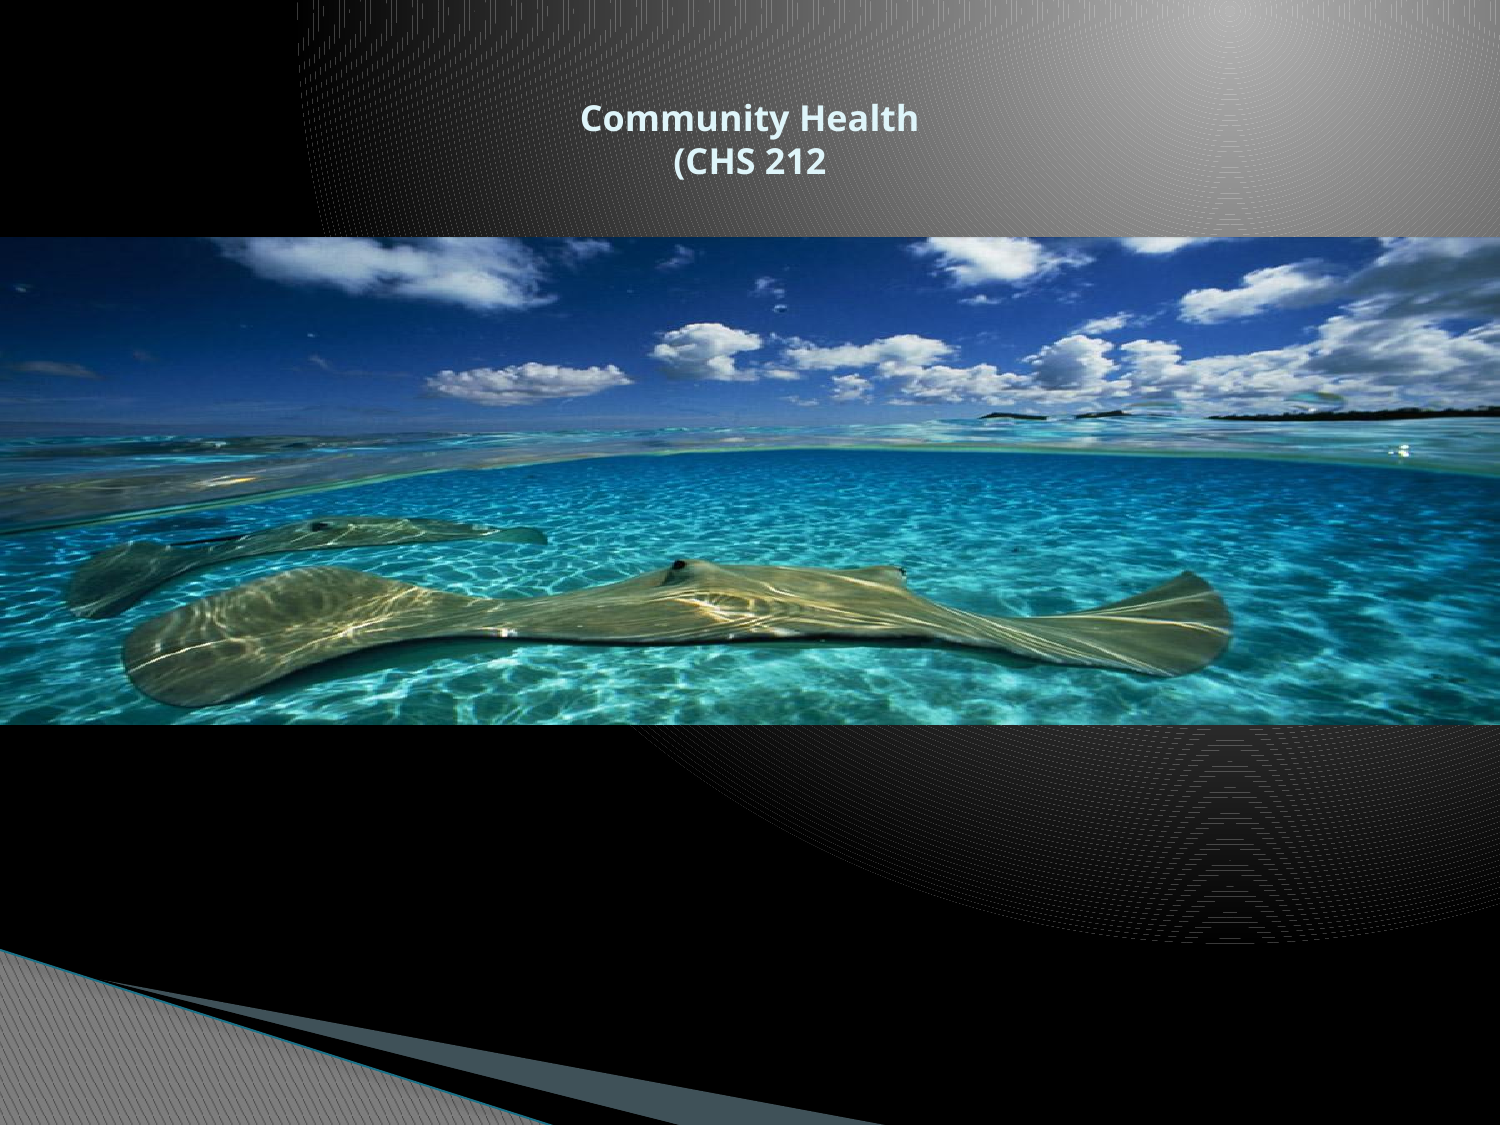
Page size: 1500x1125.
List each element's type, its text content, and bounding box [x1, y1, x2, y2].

picture [0, 952, 543, 1125]
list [0, 237, 1500, 726]
title Community Health (CHS 212 [75, 45, 1425, 233]
